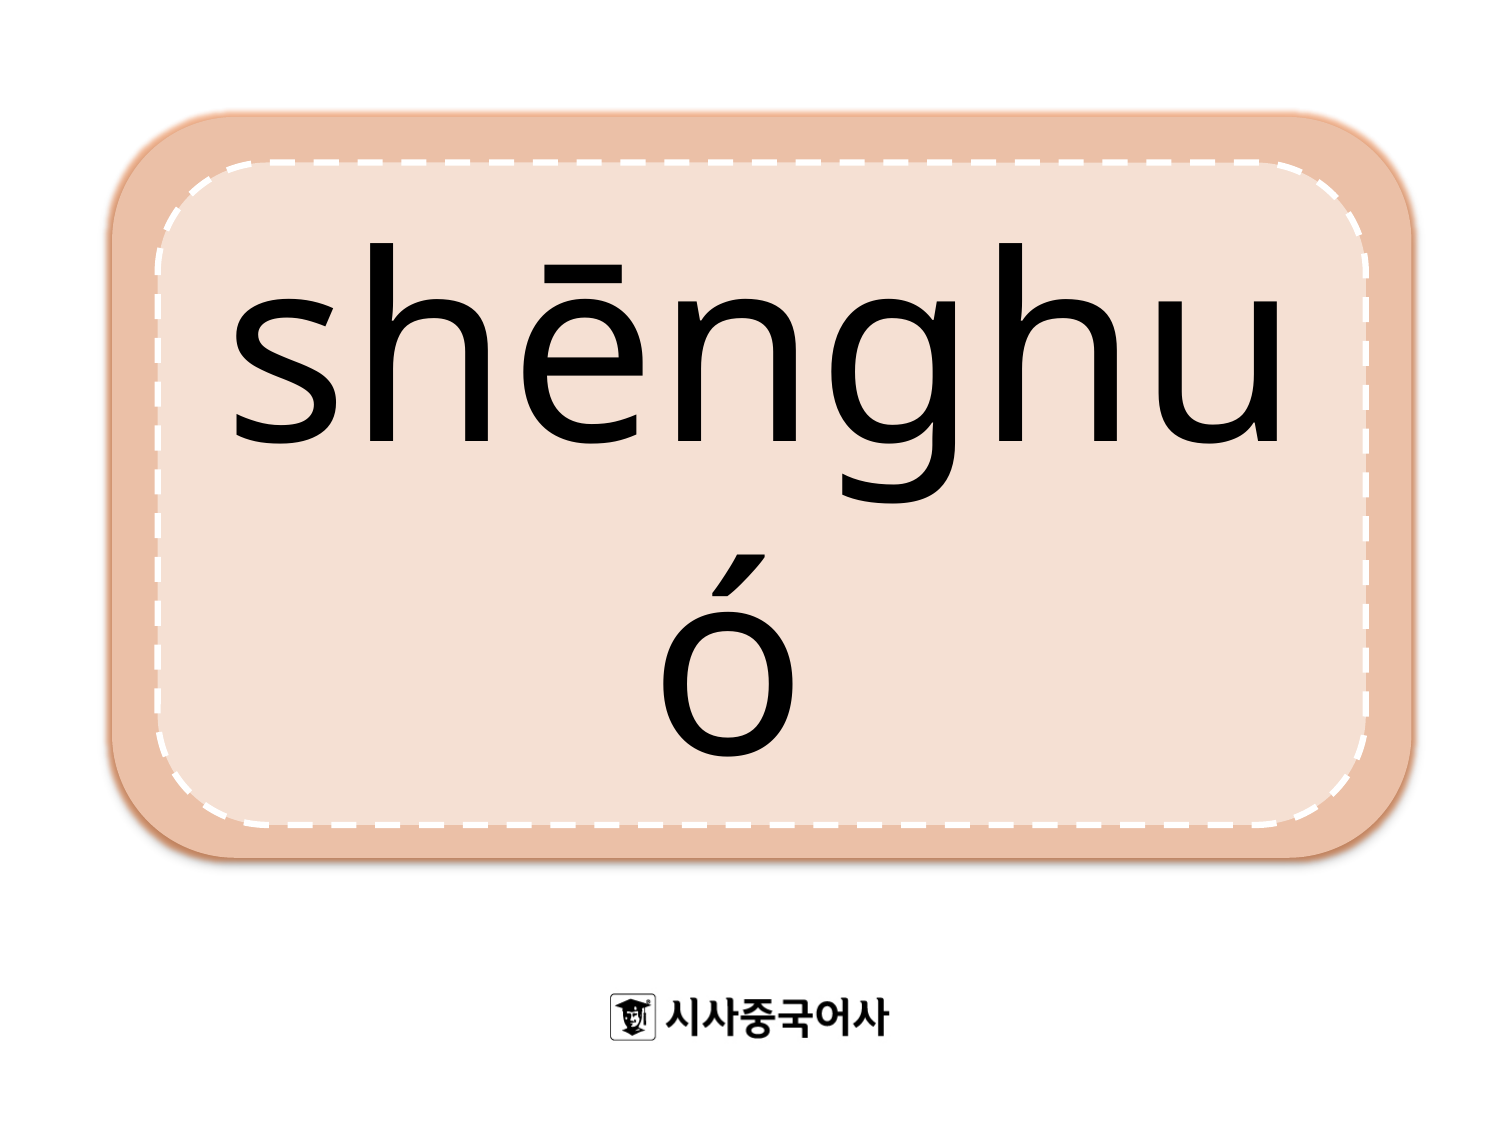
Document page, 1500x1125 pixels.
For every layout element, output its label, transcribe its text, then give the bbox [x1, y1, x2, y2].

text_box shēnghuó [157, 162, 1366, 825]
picture [602, 987, 898, 1047]
